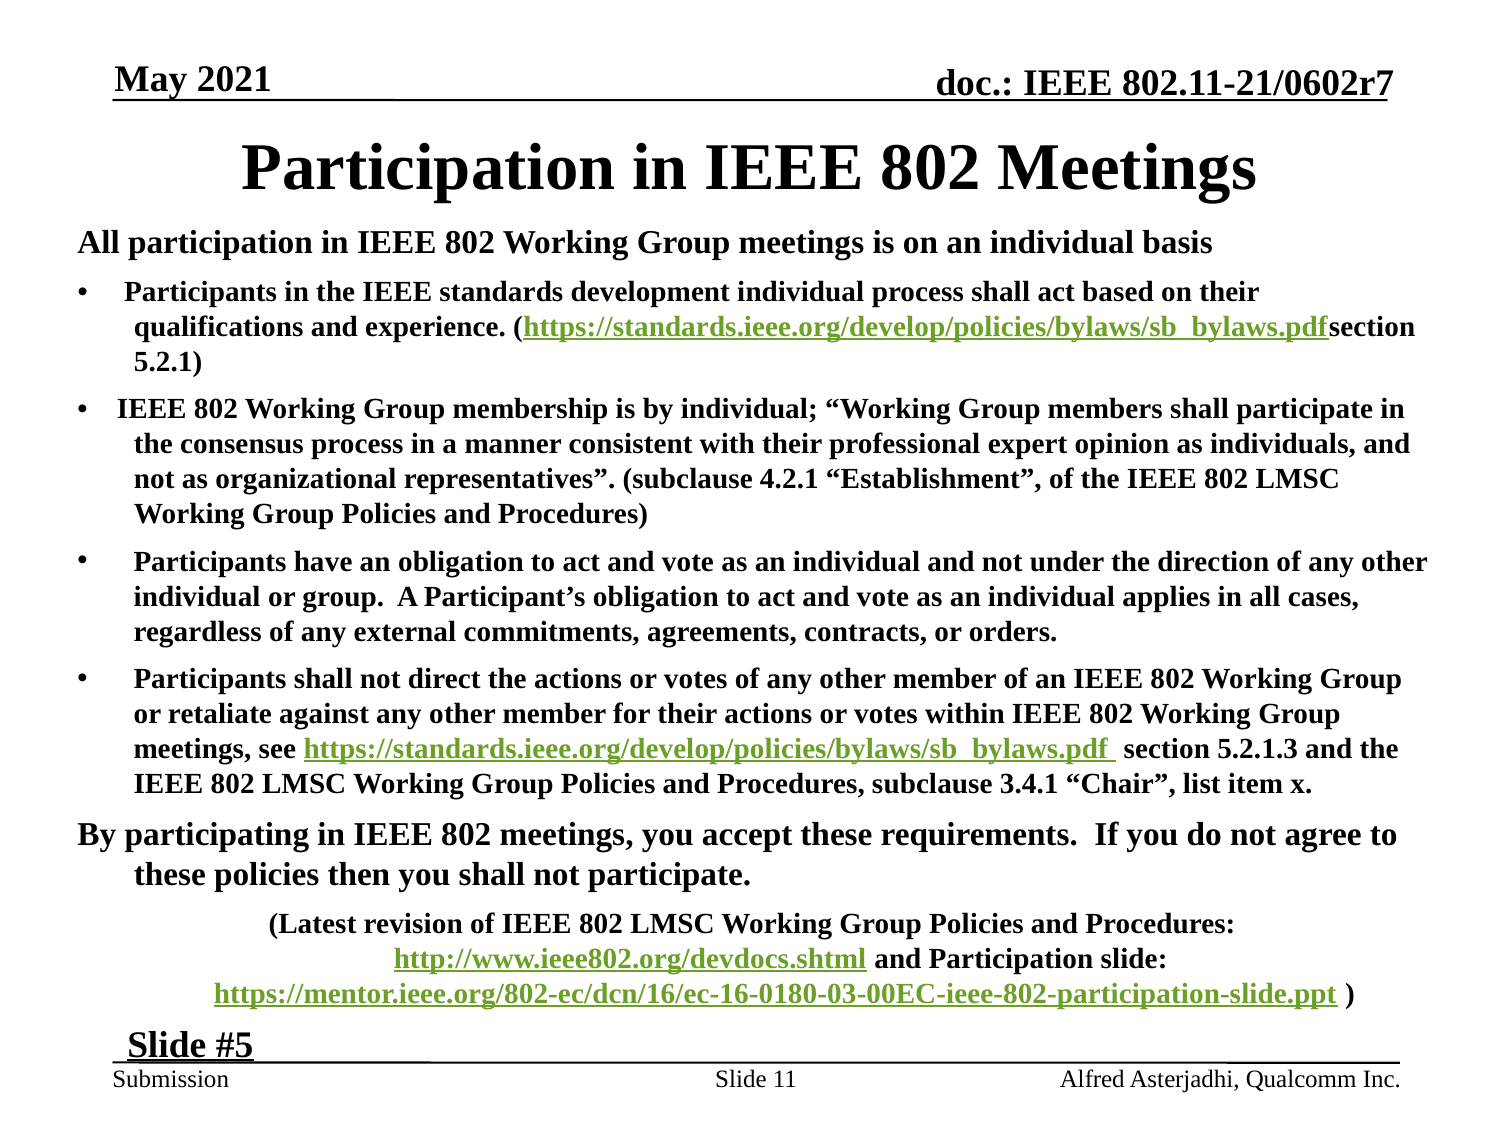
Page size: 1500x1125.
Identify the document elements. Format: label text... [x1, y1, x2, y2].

title Participation in IEEE 802 Meetings [112, 112, 1388, 212]
footer Alfred Asterjadhi, Qualcomm Inc. [878, 1061, 1402, 1093]
slide_number Slide 11 [712, 1061, 800, 1123]
list All participation in IEEE 802 Working Group meetings is on an individual basis • Participants in the IEEE standards development individual process shall act based on their qualifications and experience. (https://standards.ieee.org/develop/policies/bylaws/sb_bylaws.pdfsection 5.2.1) • IEEE 802 Working Group membership is by individual; “Working Group members shall participate in the consensus process in a manner consistent with their professional expert opinion as individuals, and not as organizational representatives”. (subclause 4.2.1 “Establishment”, of the IEEE 802 LMSC Working Group Policies and Procedures) Participants have an obligation to act and vote as an individual and not under the direction of any other individual or group. A Participant’s obligation to act and vote as an individual applies in all cases, regardless of any external commitments, agreements, contracts, or orders. Participants shall not direct the actions or votes of any other member of an IEEE 802 Working Group or retaliate against any other member for their actions or votes within IEEE 802 Working Group meetings, see https://standards.ieee.org/develop/policies/bylaws/sb_bylaws.pdf section 5.2.1.3 and the IEEE 802 LMSC Working Group Policies and Procedures, subclause 3.4.1 “Chair”, list item x. By participating in IEEE 802 meetings, you accept these requirements. If you do not agree to these policies then you shall not participate. (Latest revision of IEEE 802 LMSC Working Group Policies and Procedures: http://www.ieee802.org/devdocs.shtml and Participation slide: https://mentor.ieee.org/802-ec/dcn/16/ec-16-0180-03-00EC-ieee-802-participation-slide.ppt ) [62, 212, 1451, 1001]
text_box Slide #5 [112, 1012, 269, 1073]
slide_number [114, 54, 493, 100]
